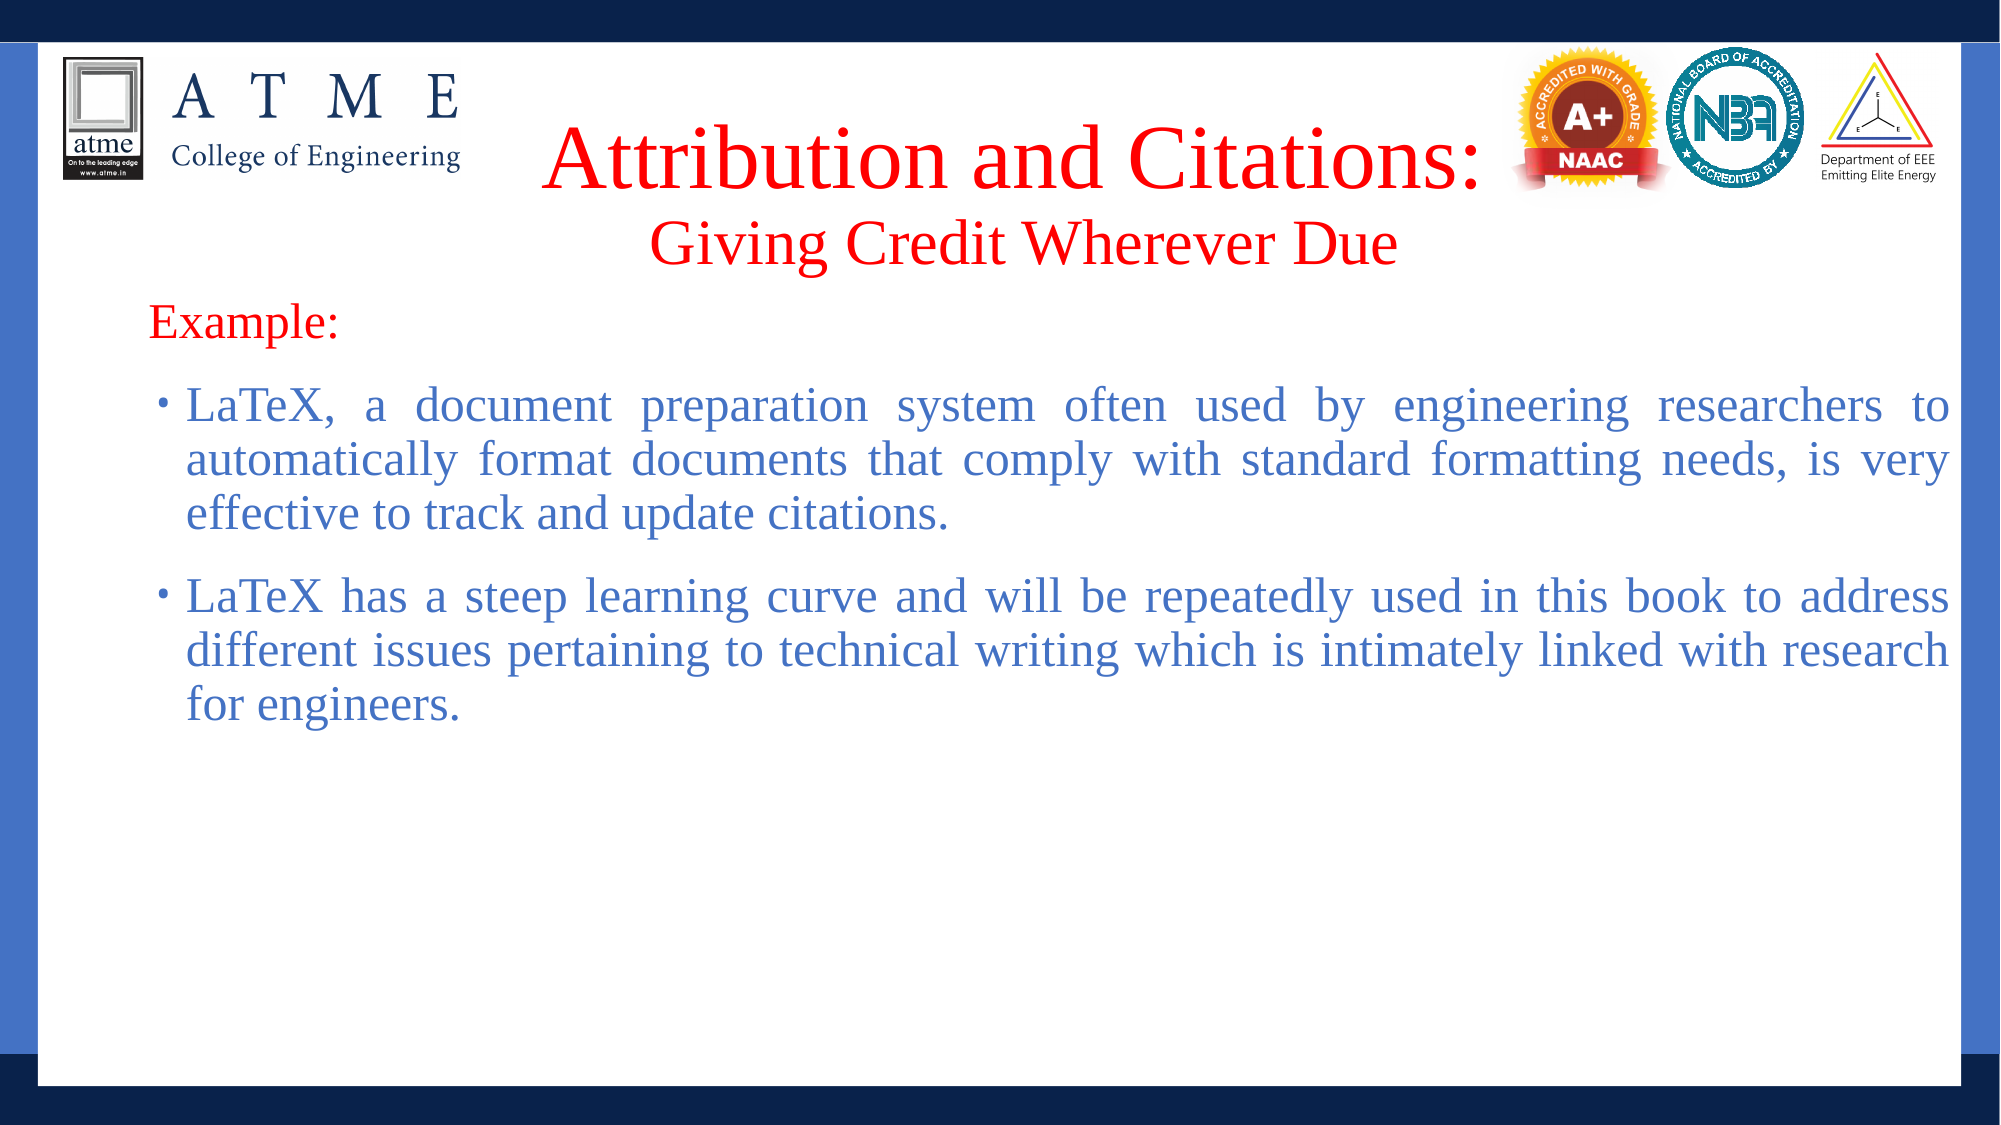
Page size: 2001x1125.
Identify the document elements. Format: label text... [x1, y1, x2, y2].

picture [1815, 49, 1939, 184]
picture [0, 0, 2000, 43]
picture [63, 57, 461, 180]
picture [1531, 60, 1651, 99]
picture [0, 1054, 2000, 1125]
title Attribution and Citations: Giving Credit Wherever Due [350, 99, 1700, 287]
picture [1666, 47, 1804, 188]
list Example: LaTeX, a document preparation system often used by engineering researchers to automatically format documents that comply with standard formatting needs, is very effective to track and update citations. LaTeX has a steep learning curve and will be repeatedly used in this book to address different issues pertaining to technical writing which is intimately linked with research for engineers. [133, 287, 1967, 812]
